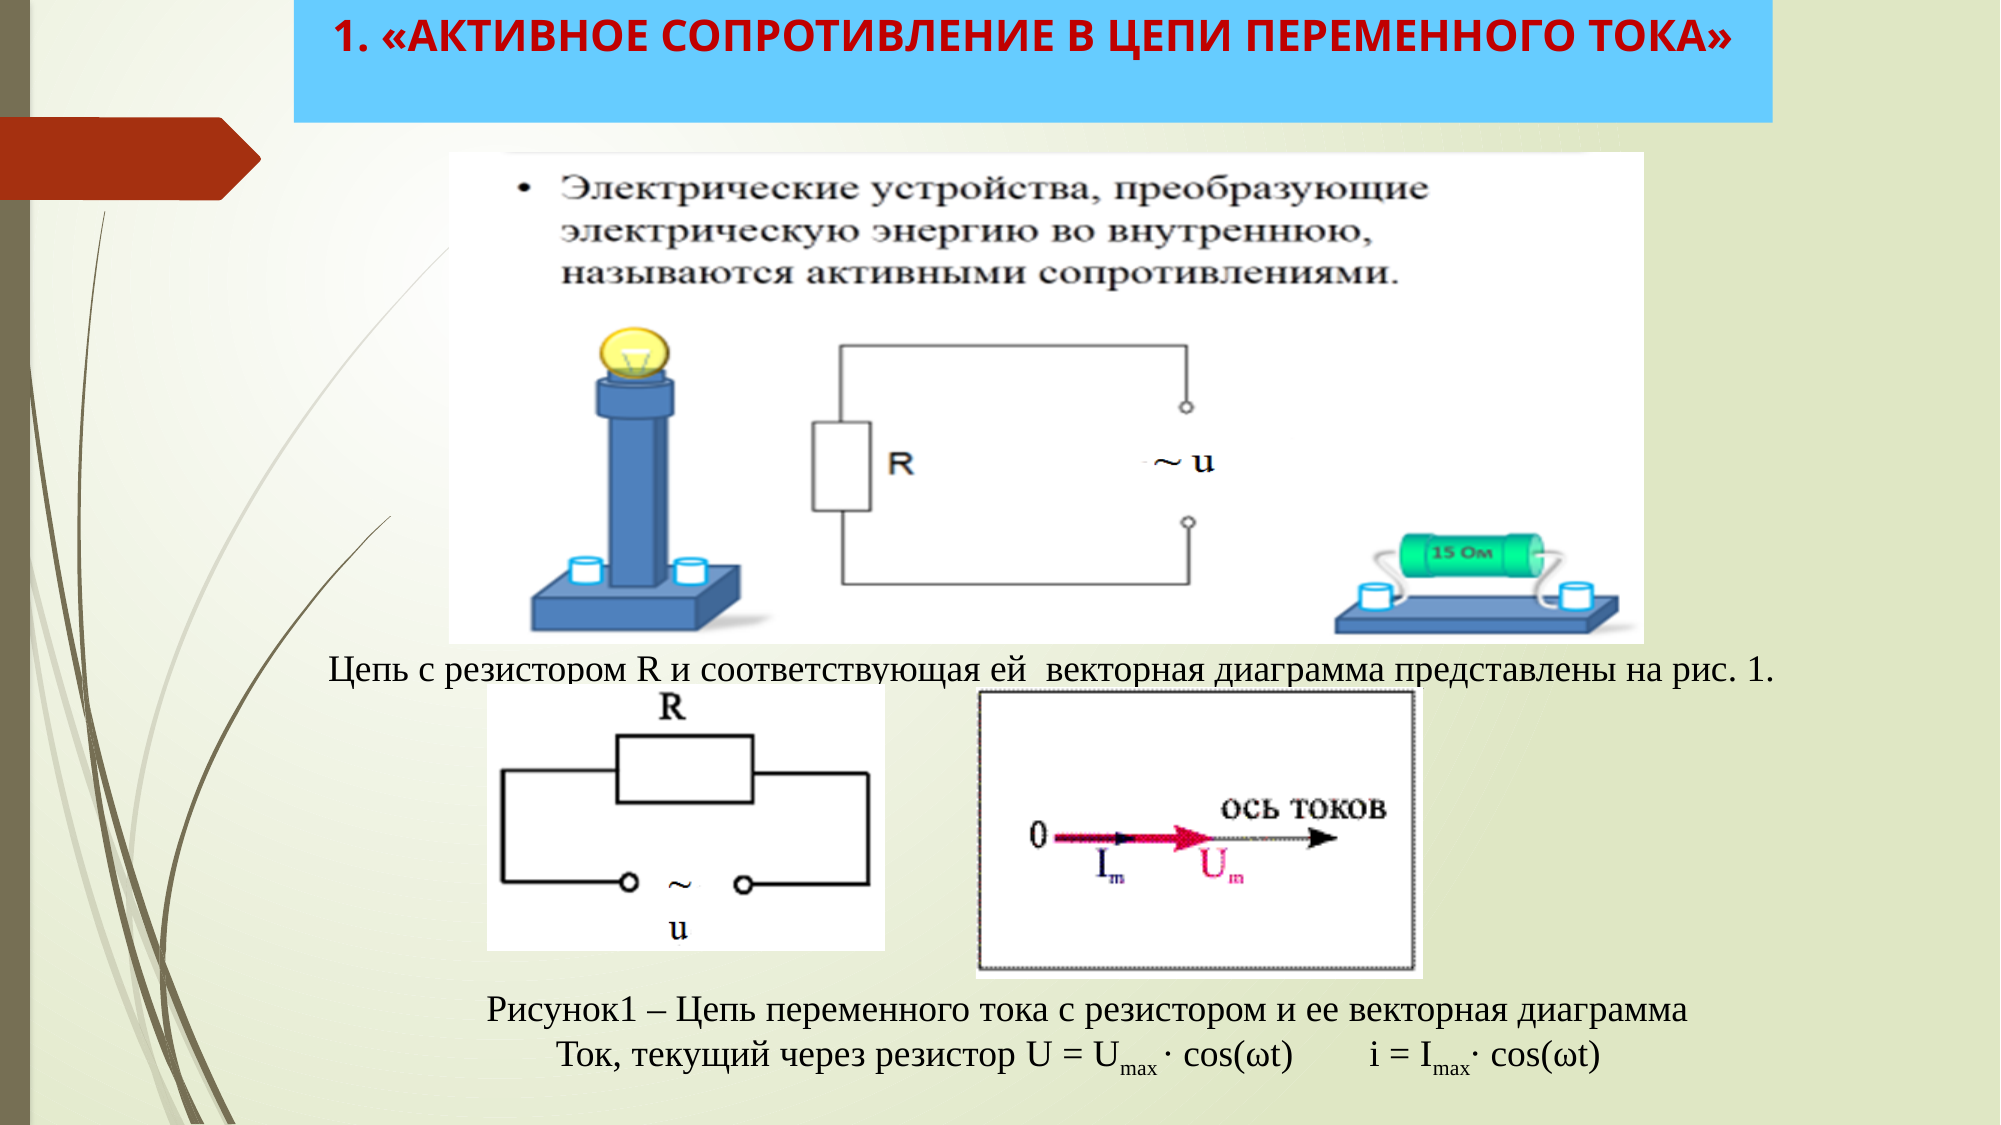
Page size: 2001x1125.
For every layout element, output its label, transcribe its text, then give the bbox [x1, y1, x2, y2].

picture [448, 151, 1645, 645]
text_box Цепь с резистором R и соответствующая ей векторная диаграмма представлены на рис. 1. [145, 636, 1960, 727]
title 1. «АКТИВНОЕ СОПРОТИВЛЕНИЕ В ЦЕПИ ПЕРЕМЕННОГО ТОКА» [293, 0, 1773, 123]
picture [975, 687, 1424, 979]
picture [487, 684, 886, 951]
text_box Рисунок1 – Цепь переменного тока с резистором и ее векторная диаграмма Ток, текущий через резистор U = Umax · cos(ωt) i = Imax· cos(ωt) [287, 976, 1888, 1087]
